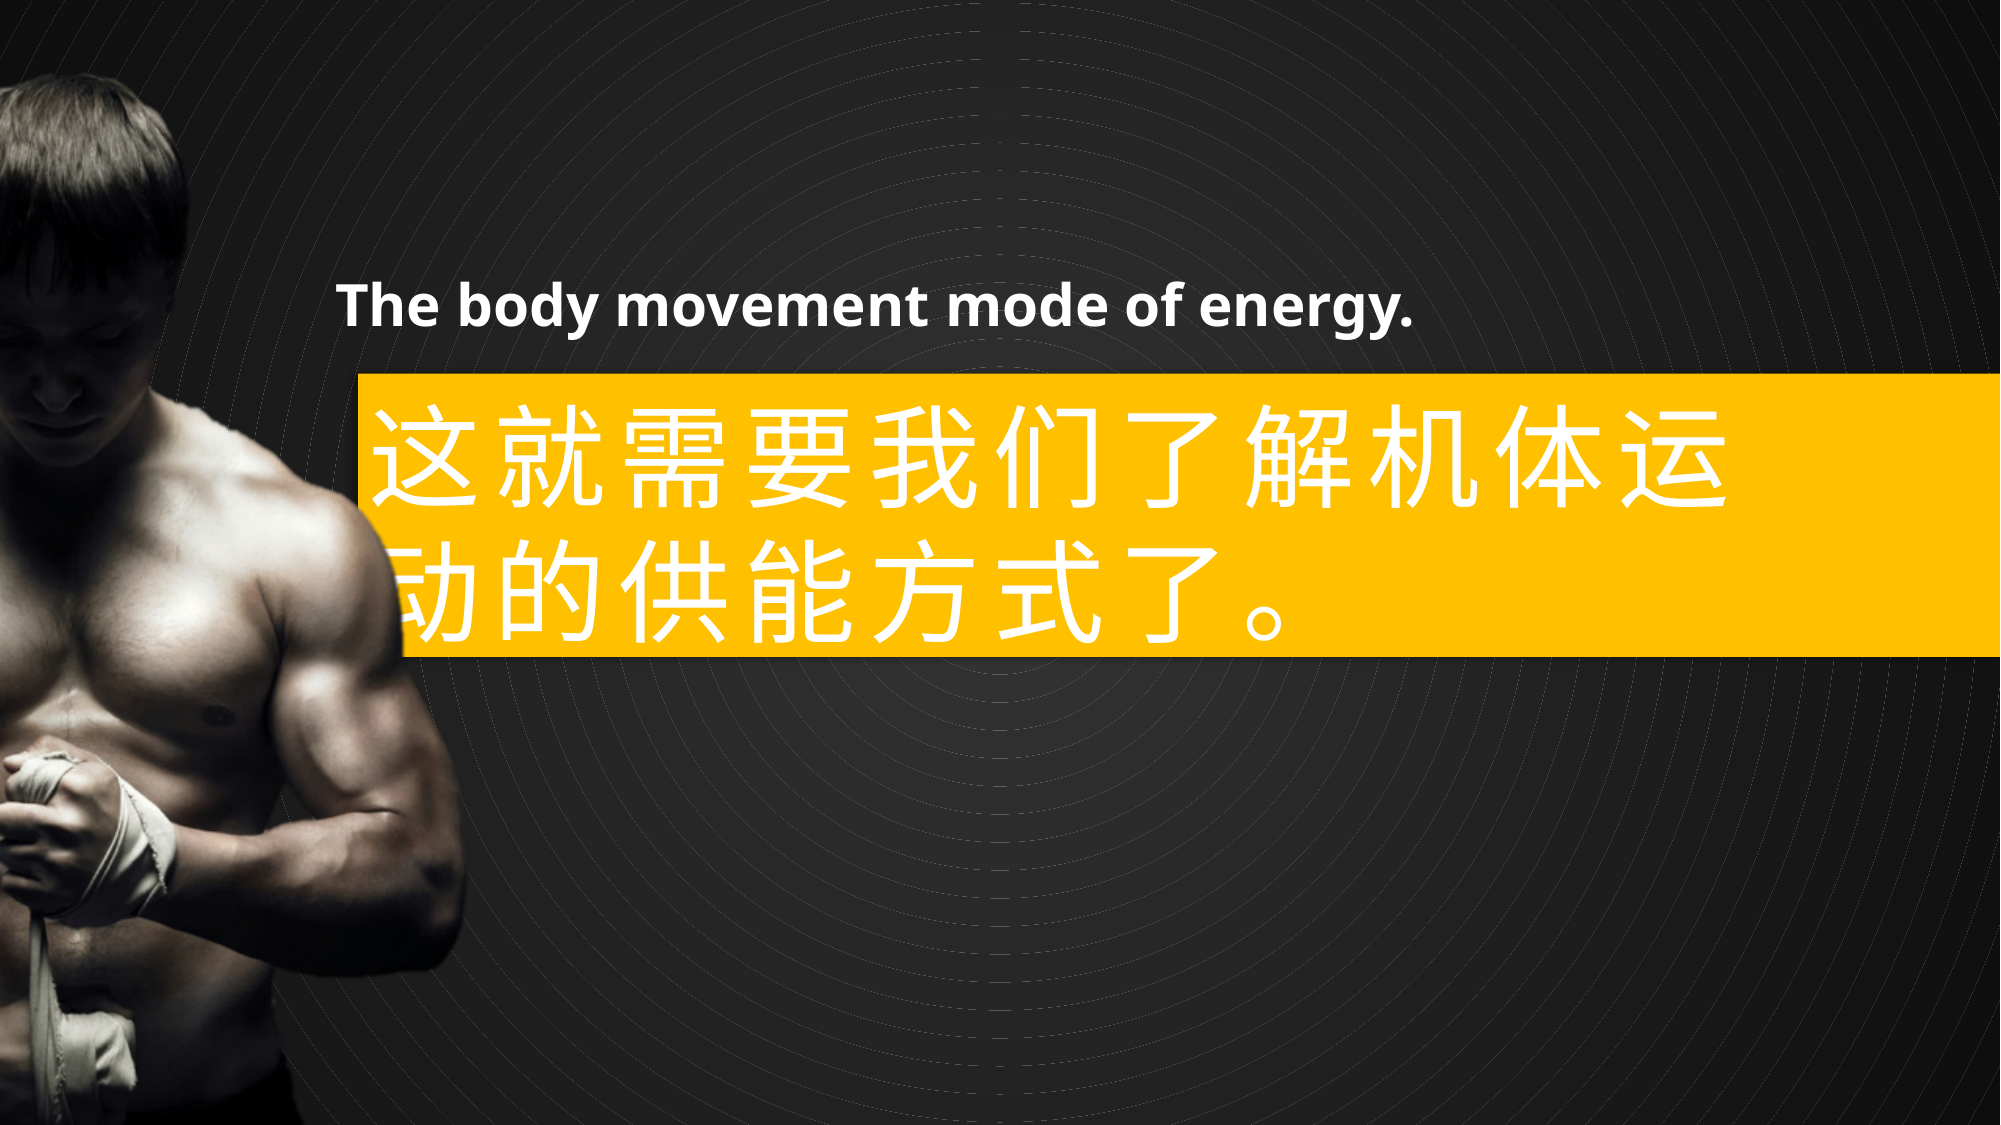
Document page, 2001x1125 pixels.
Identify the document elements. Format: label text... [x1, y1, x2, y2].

text_box 这就需要我们了解机体运动的供能方式了。 [625, 379, 1851, 664]
picture [0, 43, 625, 1125]
text_box The body movement mode of energy. [625, 261, 1431, 346]
text_box [625, 372, 2000, 658]
